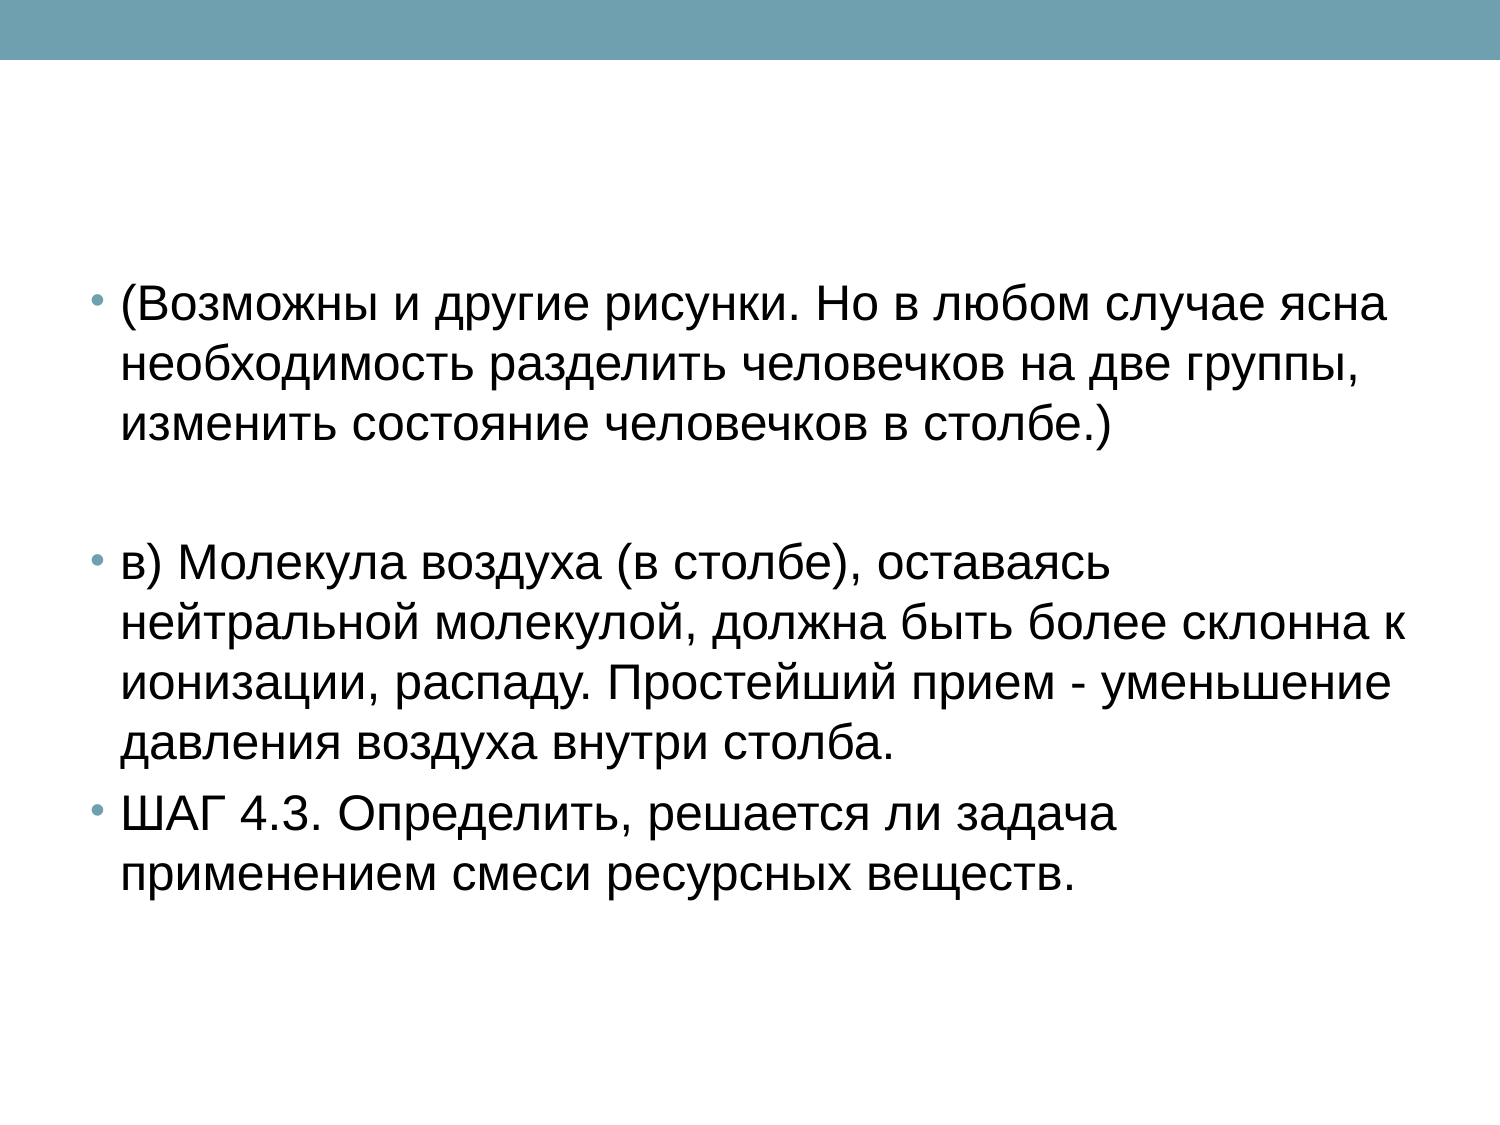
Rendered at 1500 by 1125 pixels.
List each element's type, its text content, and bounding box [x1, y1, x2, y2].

list (Возможны и другие рисунки. Но в любом случае ясна необходимость разделить человечков на две группы, изменить состояние человечков в столбе.) в) Молекула воздуха (в столбе), оставаясь нейтральной молекулой, должна быть более склонна к ионизации, распаду. Простейший прием - уменьшение давления воздуха внутри столба. ШАГ 4.3. Определить, решается ли задача применением смеси ресурсных веществ. [75, 262, 1425, 1063]
